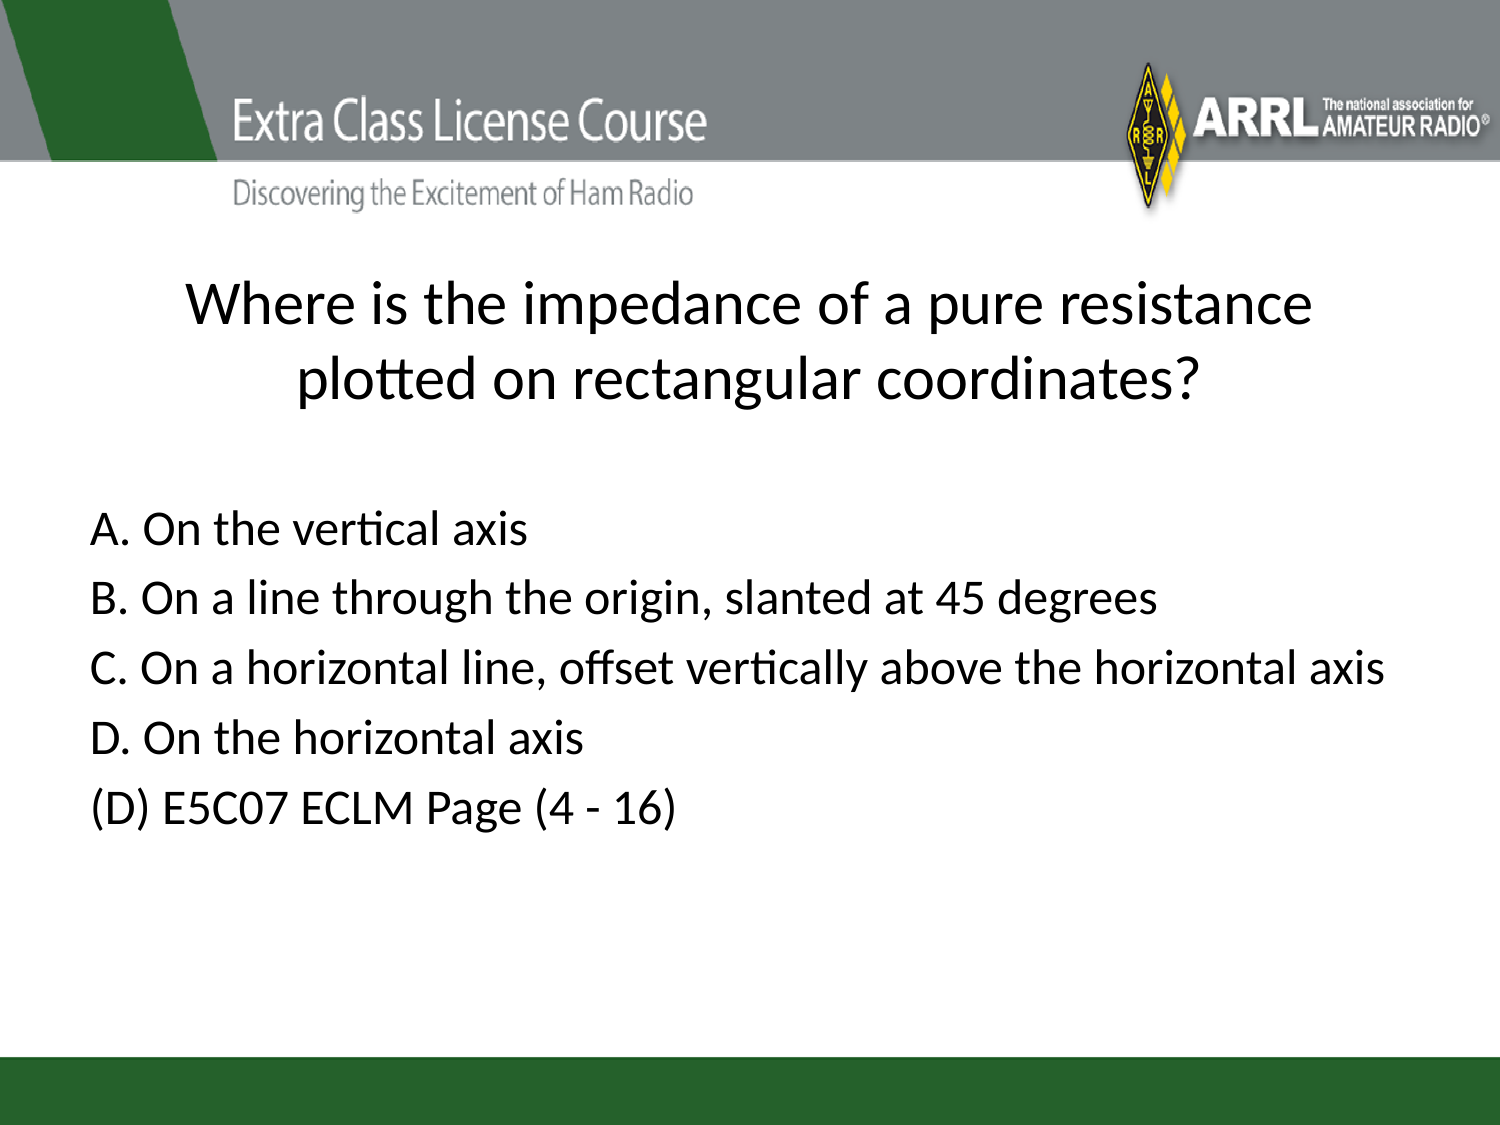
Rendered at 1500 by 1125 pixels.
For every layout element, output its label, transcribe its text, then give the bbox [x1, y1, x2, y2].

list A. On the vertical axis B. On a line through the origin, slanted at 45 degrees C. On a horizontal line, offset vertically above the horizontal axis D. On the horizontal axis (D) E5C07 ECLM Page (4 - 16) [75, 487, 1425, 1005]
title Where is the impedance of a pure resistance plotted on rectangular coordinates? [75, 254, 1425, 435]
picture [0, 0, 1500, 1125]
